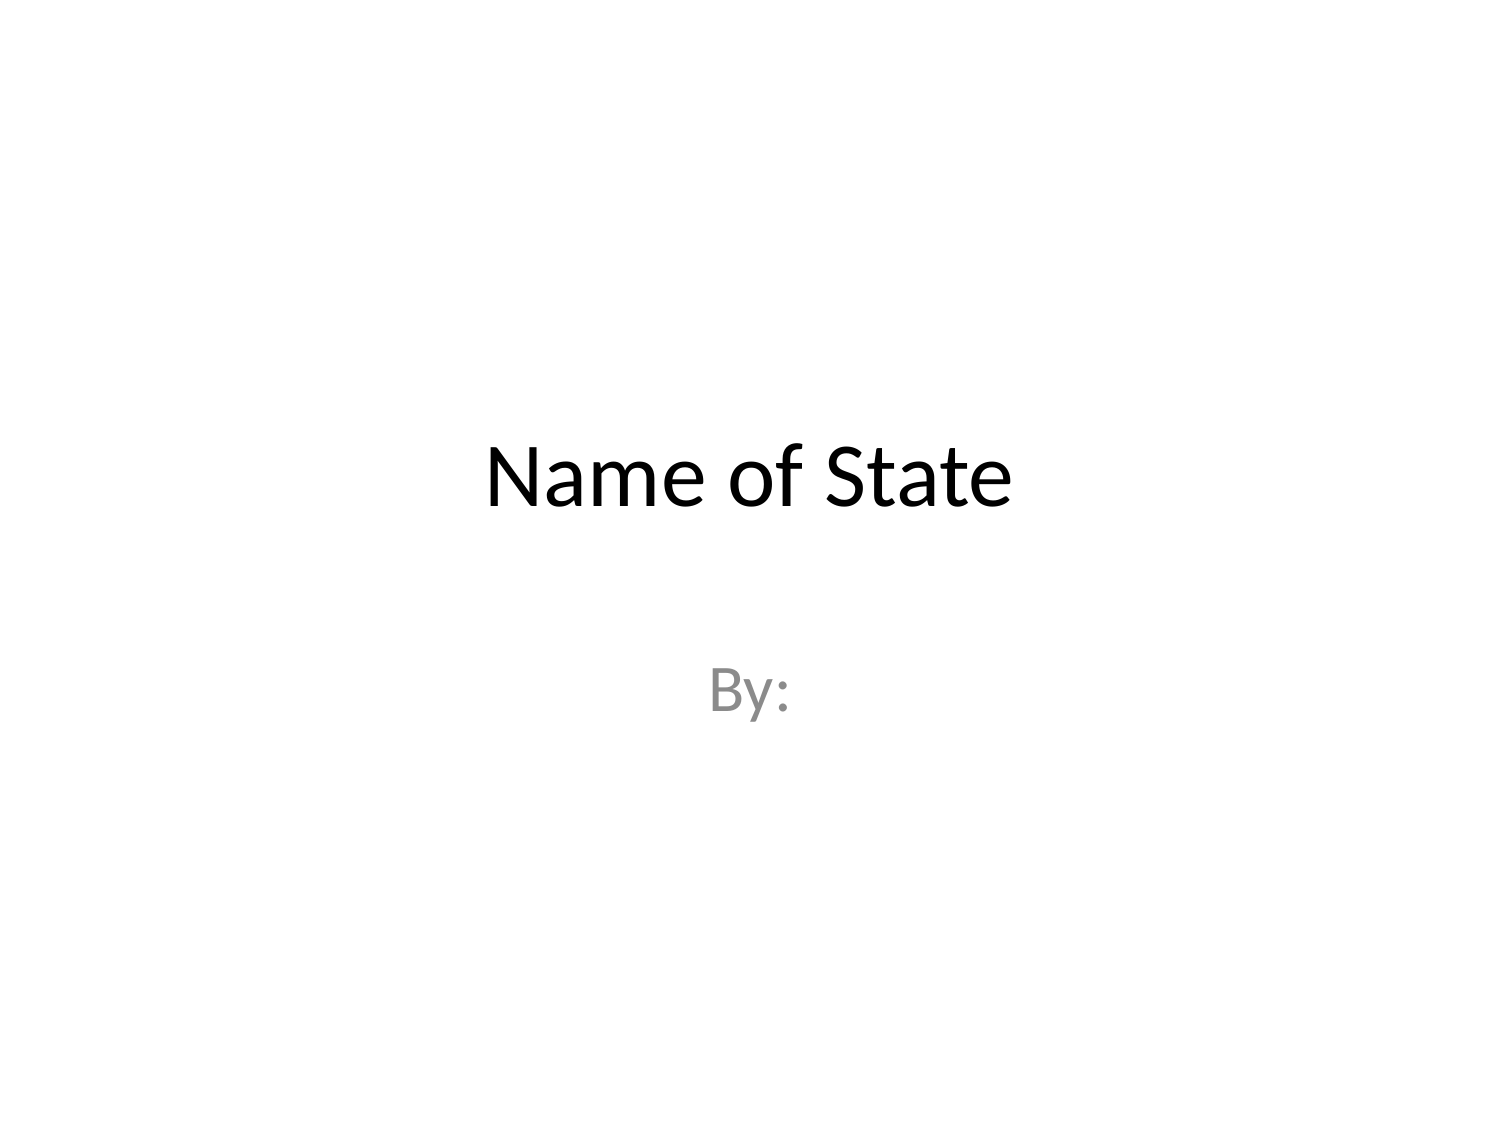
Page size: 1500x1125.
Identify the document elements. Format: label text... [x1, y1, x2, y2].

subtitle By: [225, 637, 1275, 925]
title Name of State [112, 349, 1388, 591]
